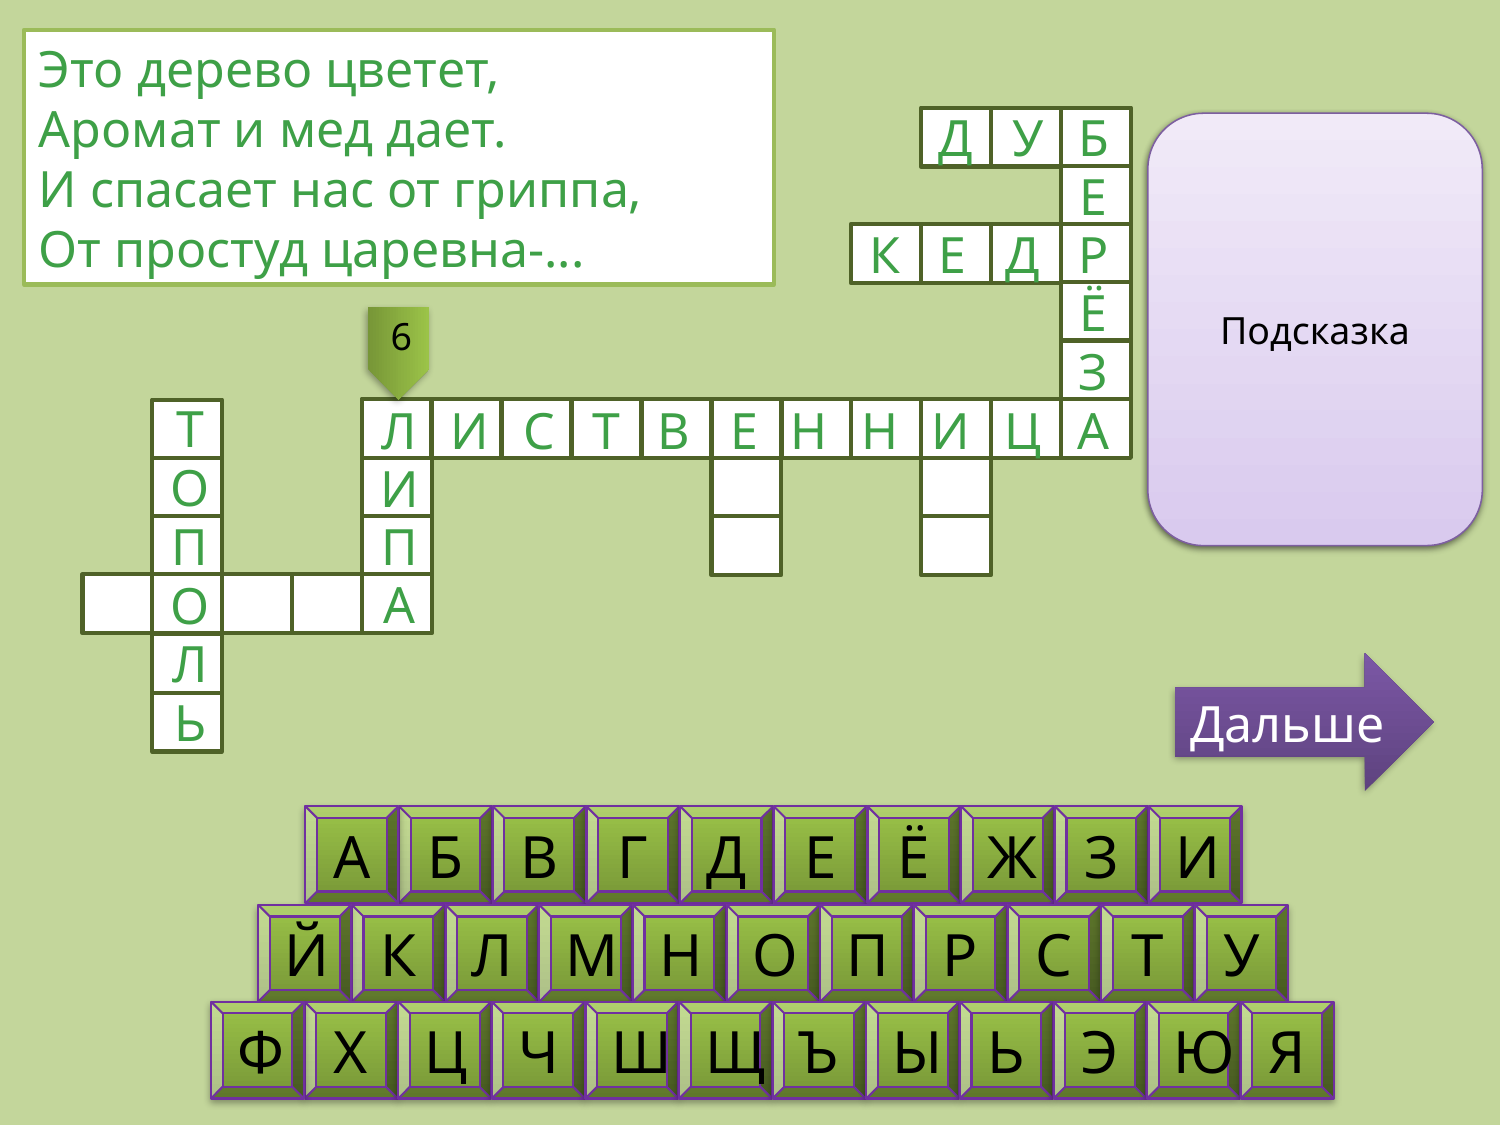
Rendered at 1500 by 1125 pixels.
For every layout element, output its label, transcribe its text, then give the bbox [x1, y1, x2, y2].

text_box С [1058, 807, 1145, 817]
text_box В [309, 807, 395, 817]
text_box Л [445, 904, 537, 1000]
text_box Э [1052, 1001, 1145, 1100]
text_box Ь [306, 809, 316, 900]
text_box Ж [1150, 1002, 1237, 1013]
text_box Е [1056, 1002, 1144, 1013]
text_box Н [632, 904, 725, 1000]
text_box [495, 1002, 582, 1013]
text_box Ж [960, 805, 1052, 903]
text_box Й [257, 904, 352, 1000]
text_box Ь [959, 1001, 1052, 1100]
text_box О [726, 904, 819, 1000]
text_box О [867, 1005, 877, 1095]
text_box Э [357, 913, 363, 994]
text_box Ъ [1056, 810, 1066, 899]
text_box З [1054, 805, 1146, 903]
text_box Ф [446, 908, 456, 999]
text_box Д [963, 1002, 1050, 1013]
text_box Е [586, 1005, 596, 1095]
text_box О [402, 807, 489, 817]
text_box Б [682, 1002, 769, 1013]
text_box Ш [868, 809, 878, 900]
text_box [401, 1002, 488, 1013]
text_box А [1011, 906, 1097, 916]
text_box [82, 107, 1132, 752]
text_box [367, 305, 430, 400]
text_box Т [1152, 807, 1238, 817]
text_box В [776, 1002, 863, 1013]
text_box Ы [1149, 809, 1159, 900]
text_box Б [399, 805, 490, 901]
text_box Е [1102, 908, 1112, 998]
text_box Б [1008, 908, 1019, 999]
text_box Е [773, 805, 865, 903]
text_box Ь [777, 807, 864, 817]
text_box Л [212, 1005, 222, 1095]
text_box Ъ [772, 1001, 865, 1100]
text_box Л [683, 807, 770, 817]
text_box Р [913, 904, 1006, 1000]
text_box З [1244, 1002, 1331, 1013]
text_box А [399, 1005, 409, 1095]
text_box [1199, 906, 1284, 916]
text_box М [538, 904, 631, 1000]
text_box Ц [730, 906, 816, 916]
text_box И [824, 906, 910, 916]
text_box Щ [678, 1001, 771, 1100]
text_box Т [773, 1005, 783, 1096]
text_box П [496, 807, 583, 817]
text_box Г [869, 1002, 956, 1013]
text_box П [819, 904, 912, 1000]
text_box Й [403, 813, 410, 897]
text_box Д [680, 1005, 690, 1095]
text_box З [309, 1009, 315, 1091]
text_box Ш [584, 1001, 677, 1100]
text_box Р [259, 908, 269, 998]
text_box К [493, 1005, 503, 1095]
text_box Г [585, 805, 677, 903]
text_box О [590, 807, 676, 817]
text_box Ф [210, 1001, 305, 1100]
text_box У [1194, 904, 1289, 1000]
text_box Н [543, 906, 629, 916]
text_box Т [1100, 904, 1193, 1000]
text_box Я [1240, 1001, 1335, 1100]
text_box Ц [681, 810, 691, 900]
text_box Ё [866, 805, 958, 903]
text_box Ю [1146, 1001, 1239, 1100]
text_box И [1148, 805, 1243, 903]
text_box Х [587, 809, 597, 900]
text_box Ё [1196, 908, 1206, 998]
text_box Это дерево цветет, Аромат и мед дает. И спасает нас от гриппа, От простуд царевна-... [22, 28, 776, 287]
text_box [1147, 112, 1484, 547]
text_box Ё [214, 1002, 301, 1013]
text_box Я [634, 909, 644, 998]
text_box Б [1063, 99, 1124, 105]
text_box Л [1105, 906, 1191, 916]
text_box У [915, 908, 925, 998]
text_box Д [923, 99, 989, 105]
text_box Л [871, 807, 957, 817]
text_box Ю [540, 908, 550, 998]
text_box Д [679, 805, 771, 903]
text_box А [304, 805, 399, 903]
text_box У [997, 99, 1059, 105]
text_box Е [356, 906, 441, 916]
text_box Д [821, 908, 831, 998]
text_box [588, 1002, 676, 1013]
text_box Ы [865, 1001, 958, 1100]
text_box К [353, 904, 444, 998]
text_box Ц [397, 1001, 490, 1100]
text_box Х [305, 1001, 396, 1096]
text_box О [1054, 1005, 1064, 1095]
text_box Подсказка [307, 1002, 395, 1013]
text_box Дальше [1175, 653, 1434, 791]
text_box Ь [1148, 1005, 1158, 1095]
text_box Ь [262, 906, 348, 916]
text_box У [494, 810, 504, 899]
text_box П [918, 906, 1003, 916]
text_box Л [1242, 1005, 1252, 1095]
text_box Щ [962, 810, 972, 900]
text_box В [492, 805, 584, 903]
text_box И [964, 807, 1051, 817]
text_box П [961, 1005, 971, 1095]
text_box С [1007, 904, 1100, 1000]
text_box Н [449, 906, 535, 916]
text_box Ч [775, 810, 785, 899]
text_box Ч [491, 1001, 584, 1100]
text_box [727, 908, 737, 999]
text_box И [637, 906, 722, 916]
